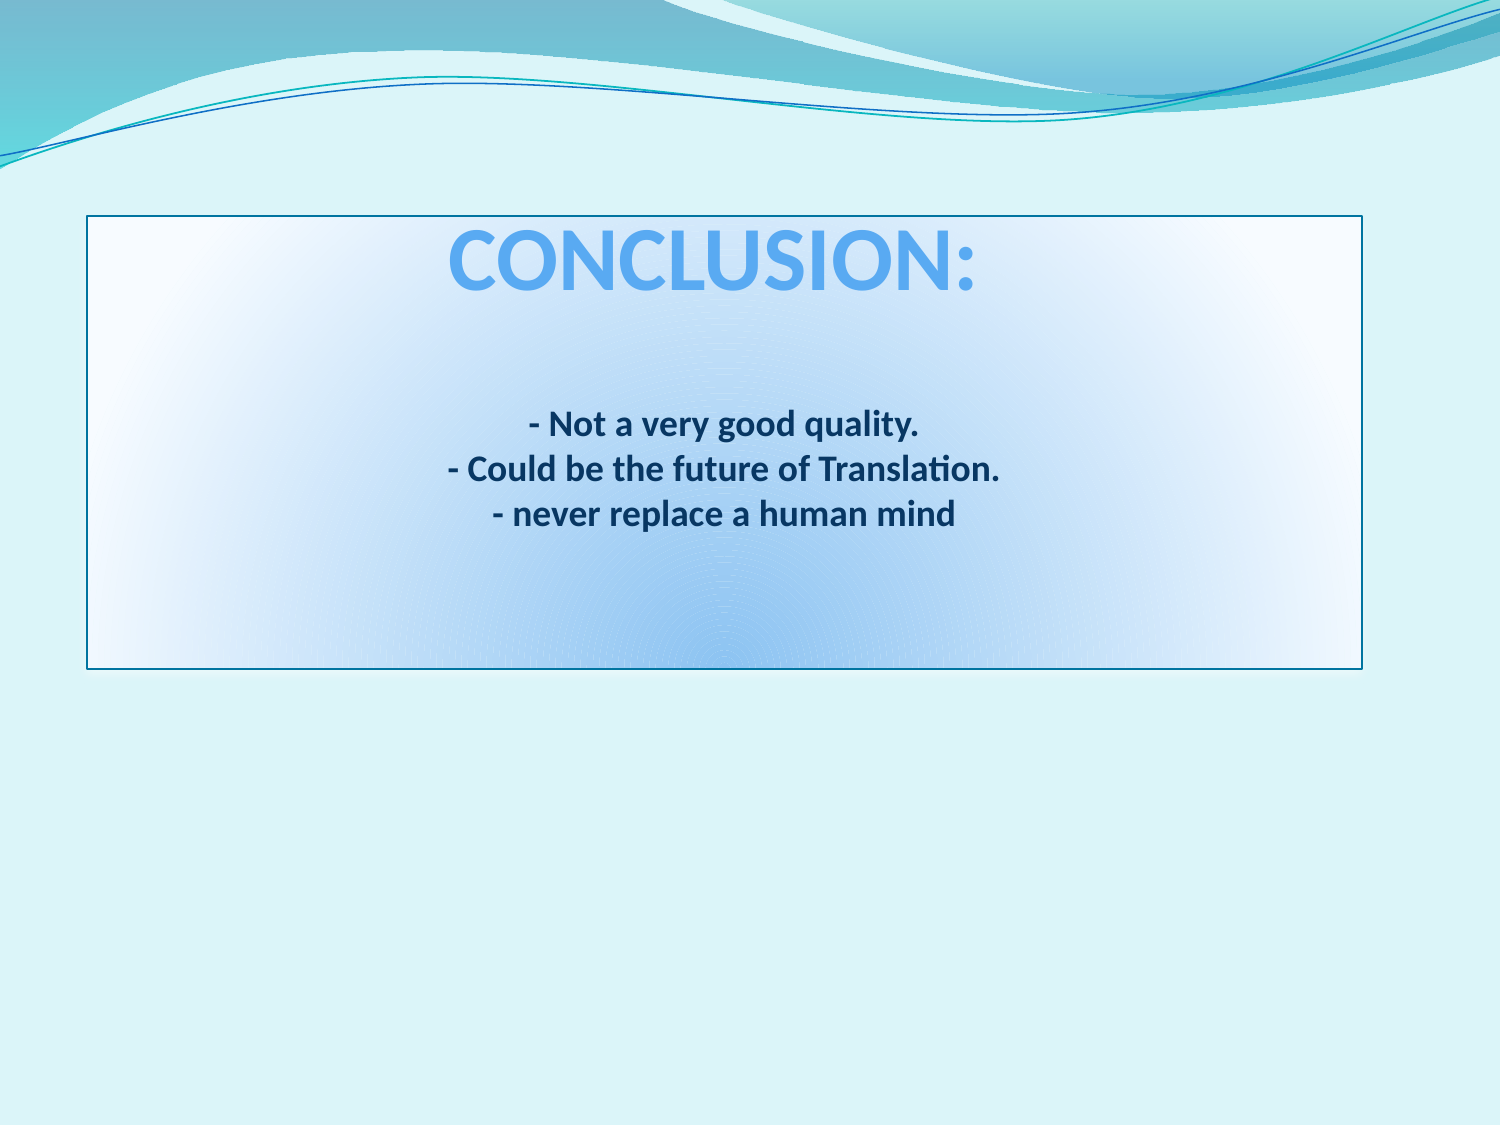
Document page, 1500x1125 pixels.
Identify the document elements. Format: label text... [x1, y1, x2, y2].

title CONCLUSION: - Not a very good quality. - Could be the future of Translation. - never replace a human mind [86, 215, 1363, 670]
